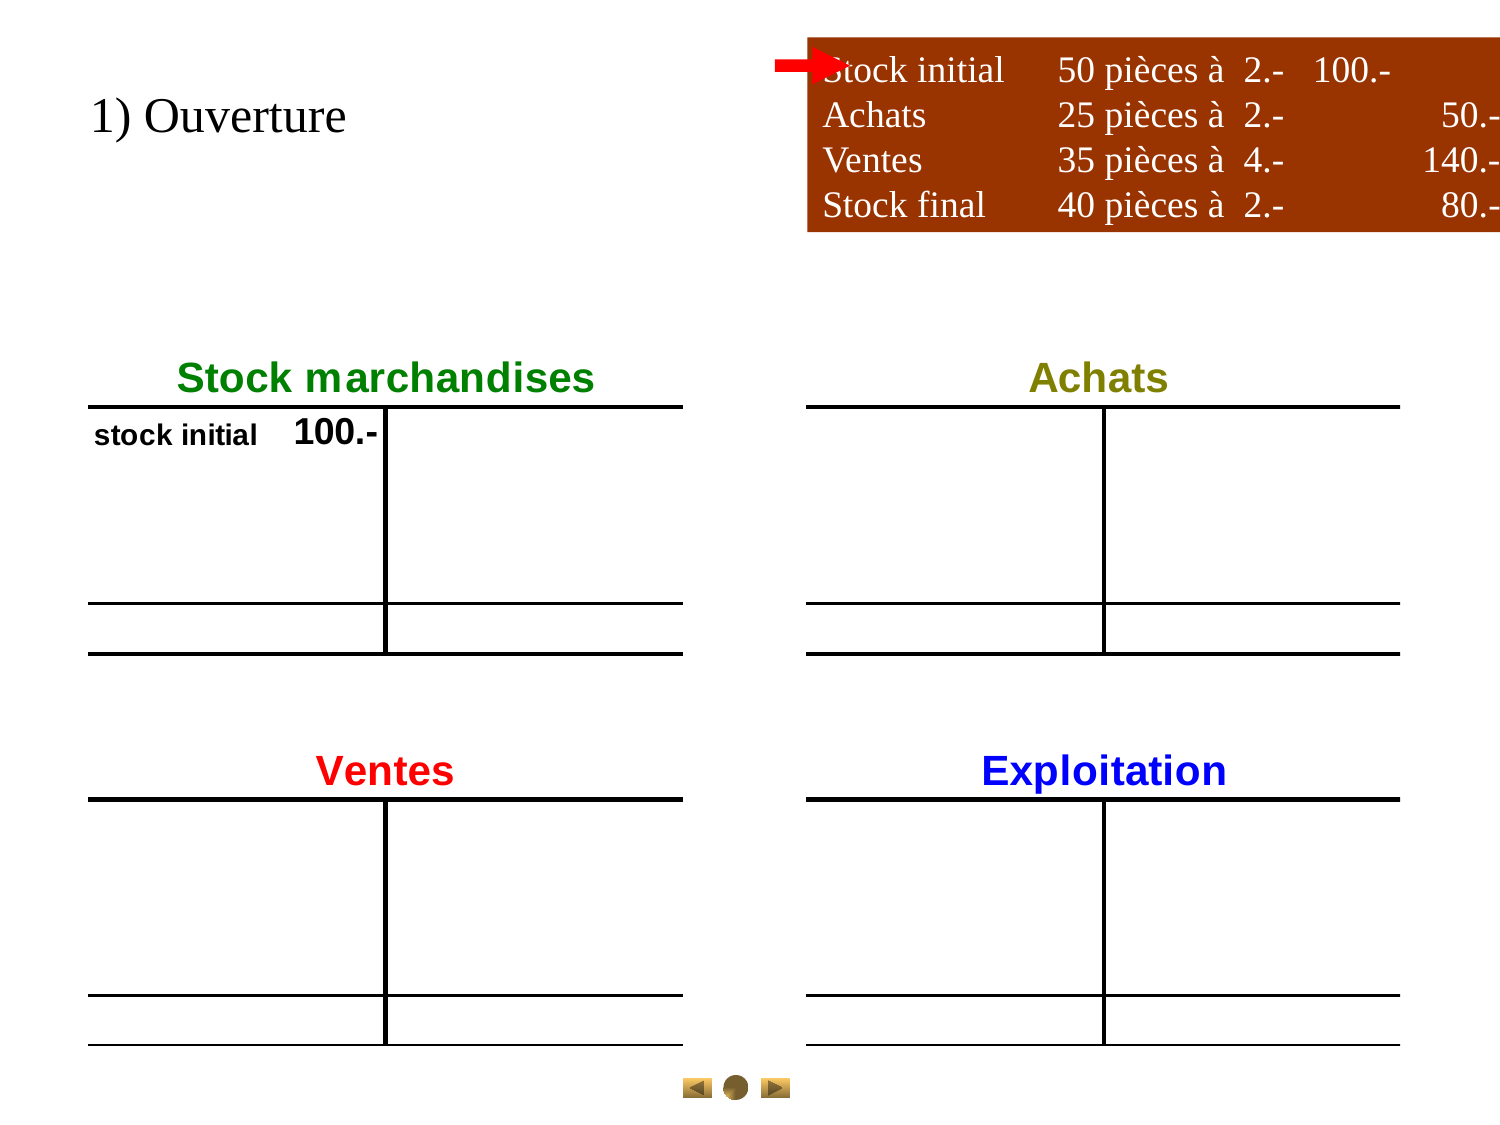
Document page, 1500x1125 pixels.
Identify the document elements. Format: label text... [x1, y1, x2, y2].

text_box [87, 349, 1402, 1048]
text_box Stock initial 50 pièces à 2.- 100.- Achats 25 pièces à 2.- 50.- Ventes 35 pièces à 4.- 140.- Stock final 40 pièces à 2.- 80.- [807, 37, 1500, 233]
text_box 1) Ouverture [74, 74, 362, 150]
text_box [774, 59, 850, 72]
